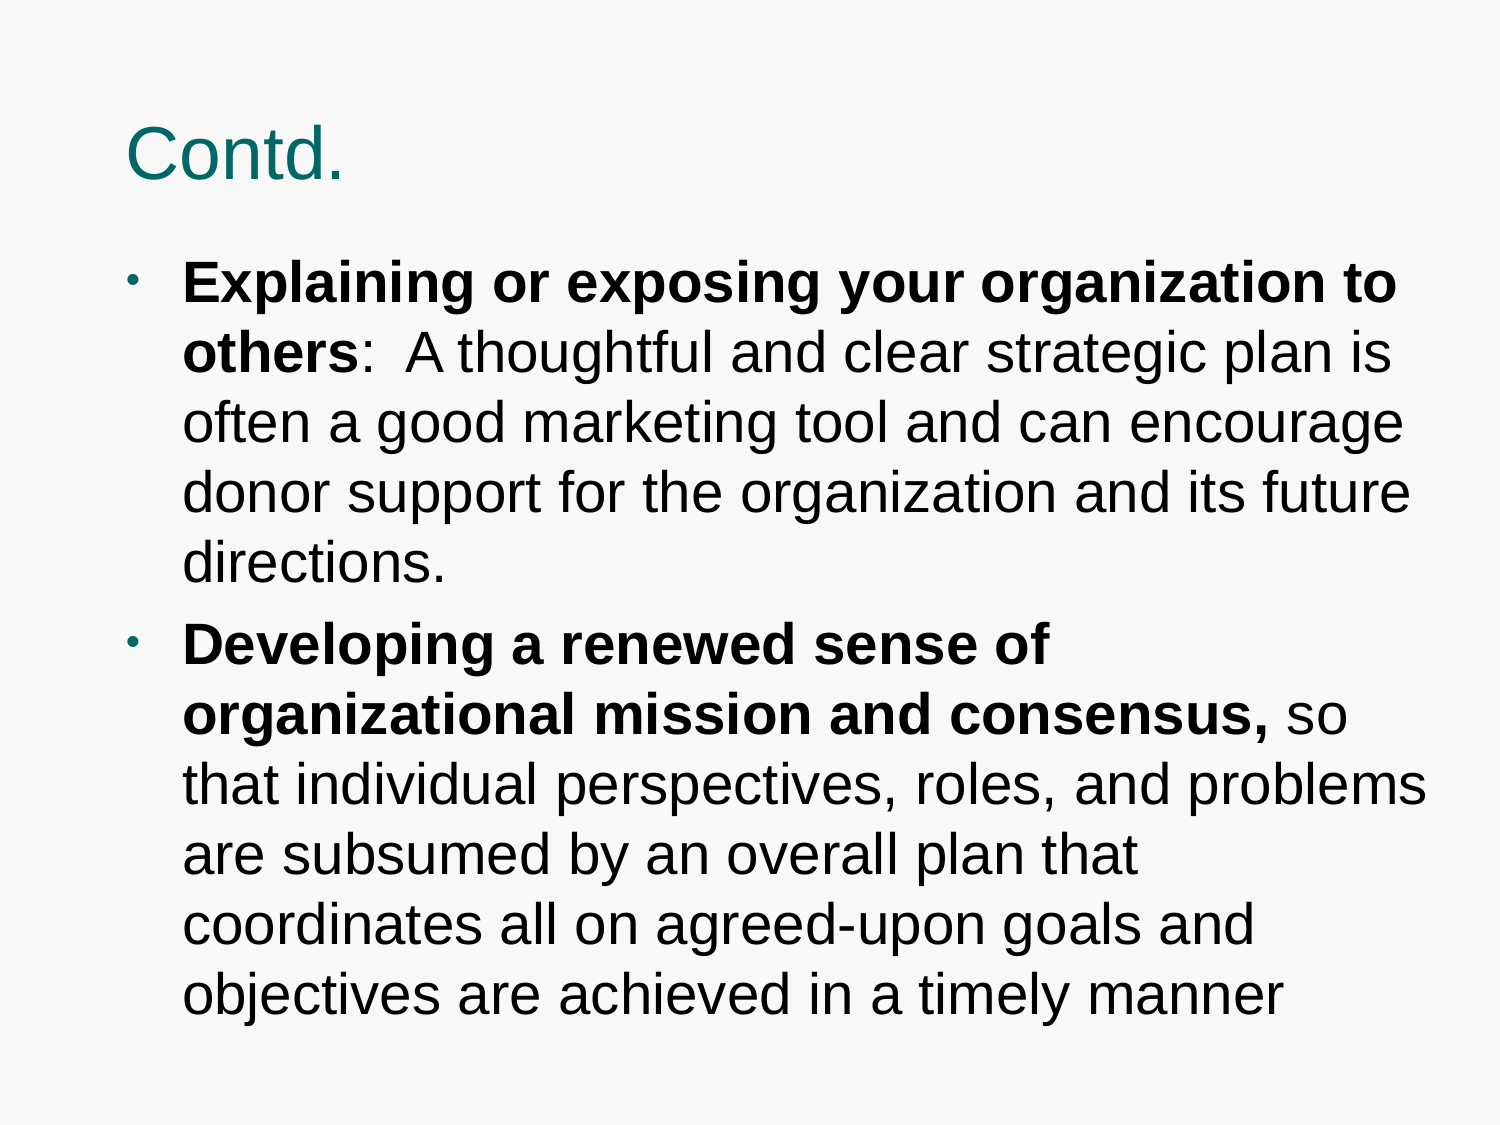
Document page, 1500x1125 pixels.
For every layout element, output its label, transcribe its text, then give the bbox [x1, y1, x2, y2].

title Contd. [110, 49, 1458, 203]
list Explaining or exposing your organization to others: A thoughtful and clear strategic plan is often a good marketing tool and can encourage donor support for the organization and its future directions. Developing a renewed sense of organizational mission and consensus, so that individual perspectives, roles, and problems are subsumed by an overall plan that coordinates all on agreed-upon goals and objectives are achieved in a timely manner [110, 236, 1458, 1125]
